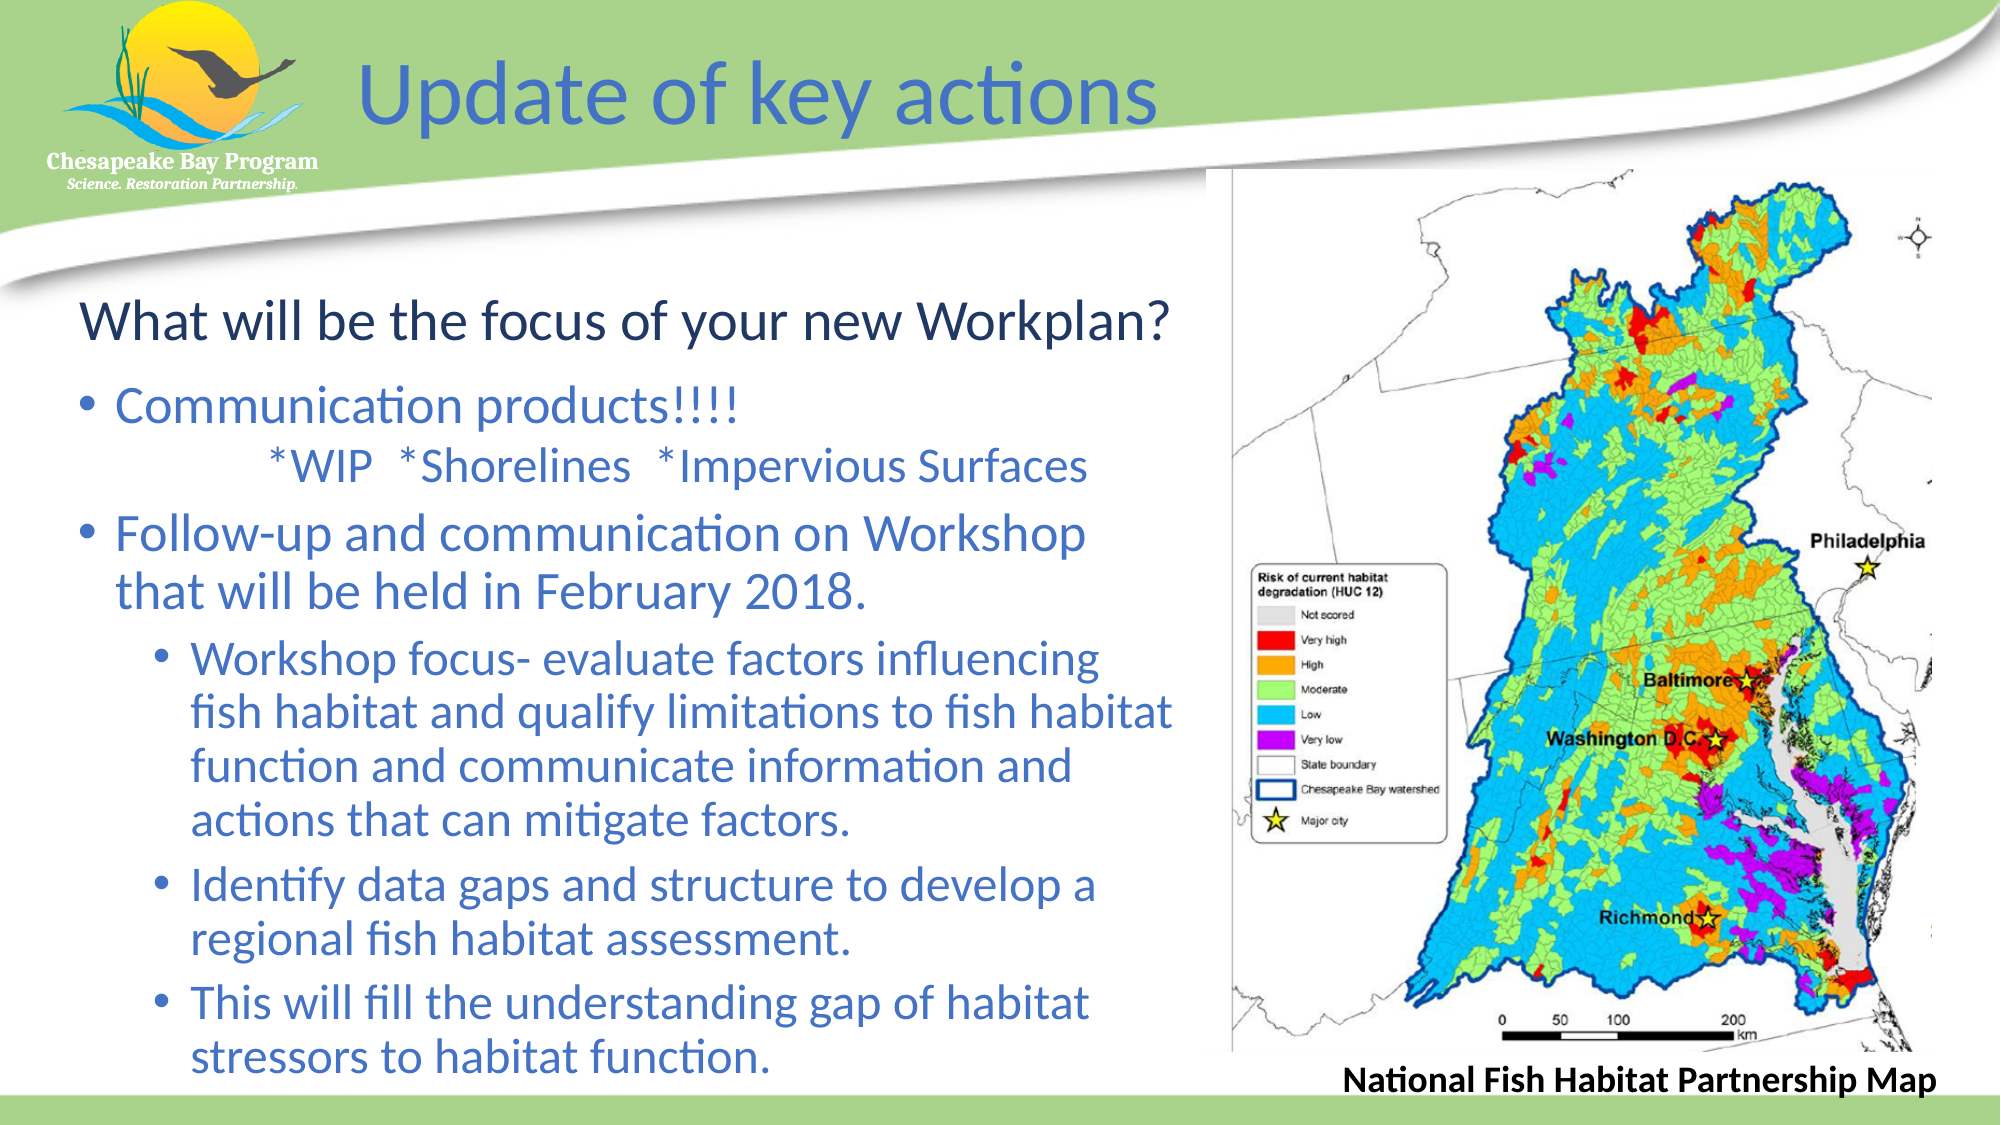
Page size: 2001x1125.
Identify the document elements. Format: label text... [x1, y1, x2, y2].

text_box National Fish Habitat Partnership Map [1327, 1047, 1953, 1108]
picture [0, 0, 2000, 1125]
text_box Chesapeake Bay Program Science. Restoration Partnership. [23, 138, 342, 202]
text_box What will be the focus of your new Workplan? [65, 274, 1206, 360]
text_box Update of key actions [341, 37, 2000, 169]
text_box Communication products!!!! *WIP *Shorelines *Impervious Surfaces Follow-up and communication on Workshop that will be held in February 2018. Workshop focus- evaluate factors influencing fish habitat and qualify limitations to fish habitat function and communicate information and actions that can mitigate factors. Identify data gaps and structure to develop a regional fish habitat assessment. This will fill the understanding gap of habitat stressors to habitat function. [0, 369, 1190, 1055]
